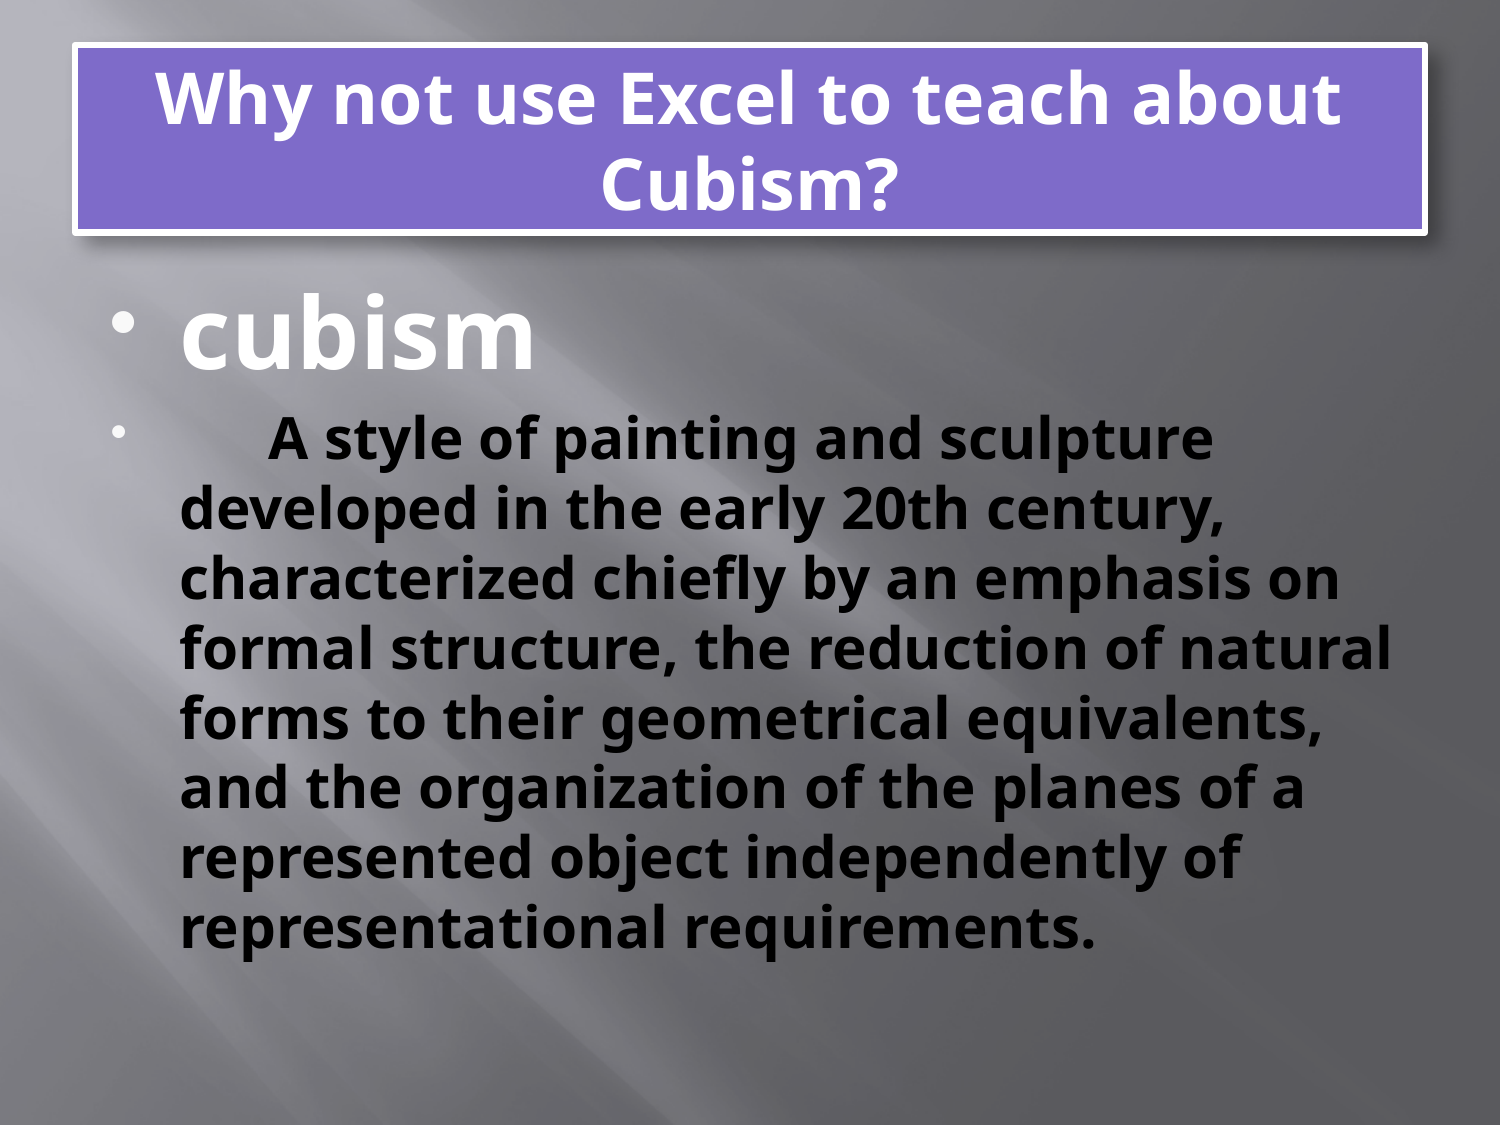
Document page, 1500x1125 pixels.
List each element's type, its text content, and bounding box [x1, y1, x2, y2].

list cubism A style of painting and sculpture developed in the early 20th century, characterized chiefly by an emphasis on formal structure, the reduction of natural forms to their geometrical equivalents, and the organization of the planes of a represented object independently of representational requirements. [75, 262, 1425, 1035]
title Why not use Excel to teach about Cubism? [72, 42, 1428, 236]
